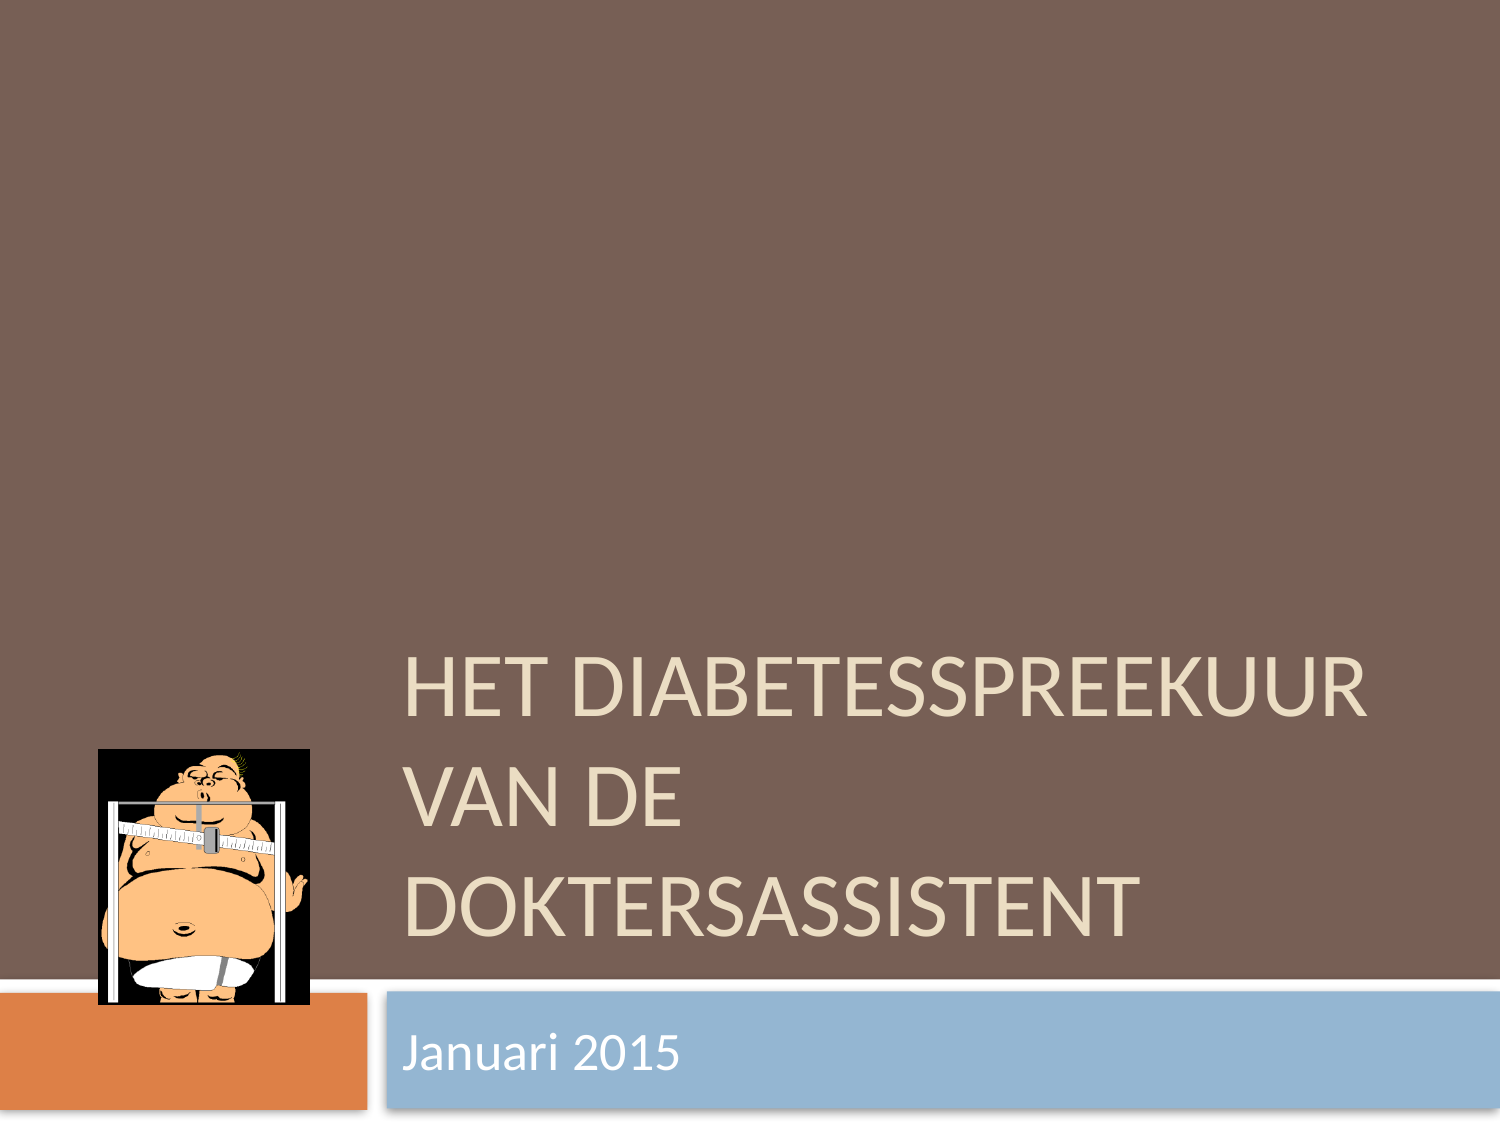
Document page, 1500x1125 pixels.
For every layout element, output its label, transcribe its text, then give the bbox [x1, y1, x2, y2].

subtitle Januari 2015 [387, 992, 1488, 1106]
picture [98, 749, 311, 1006]
title Het diabetesspreekuur van de Doktersassistent [387, 662, 1451, 963]
